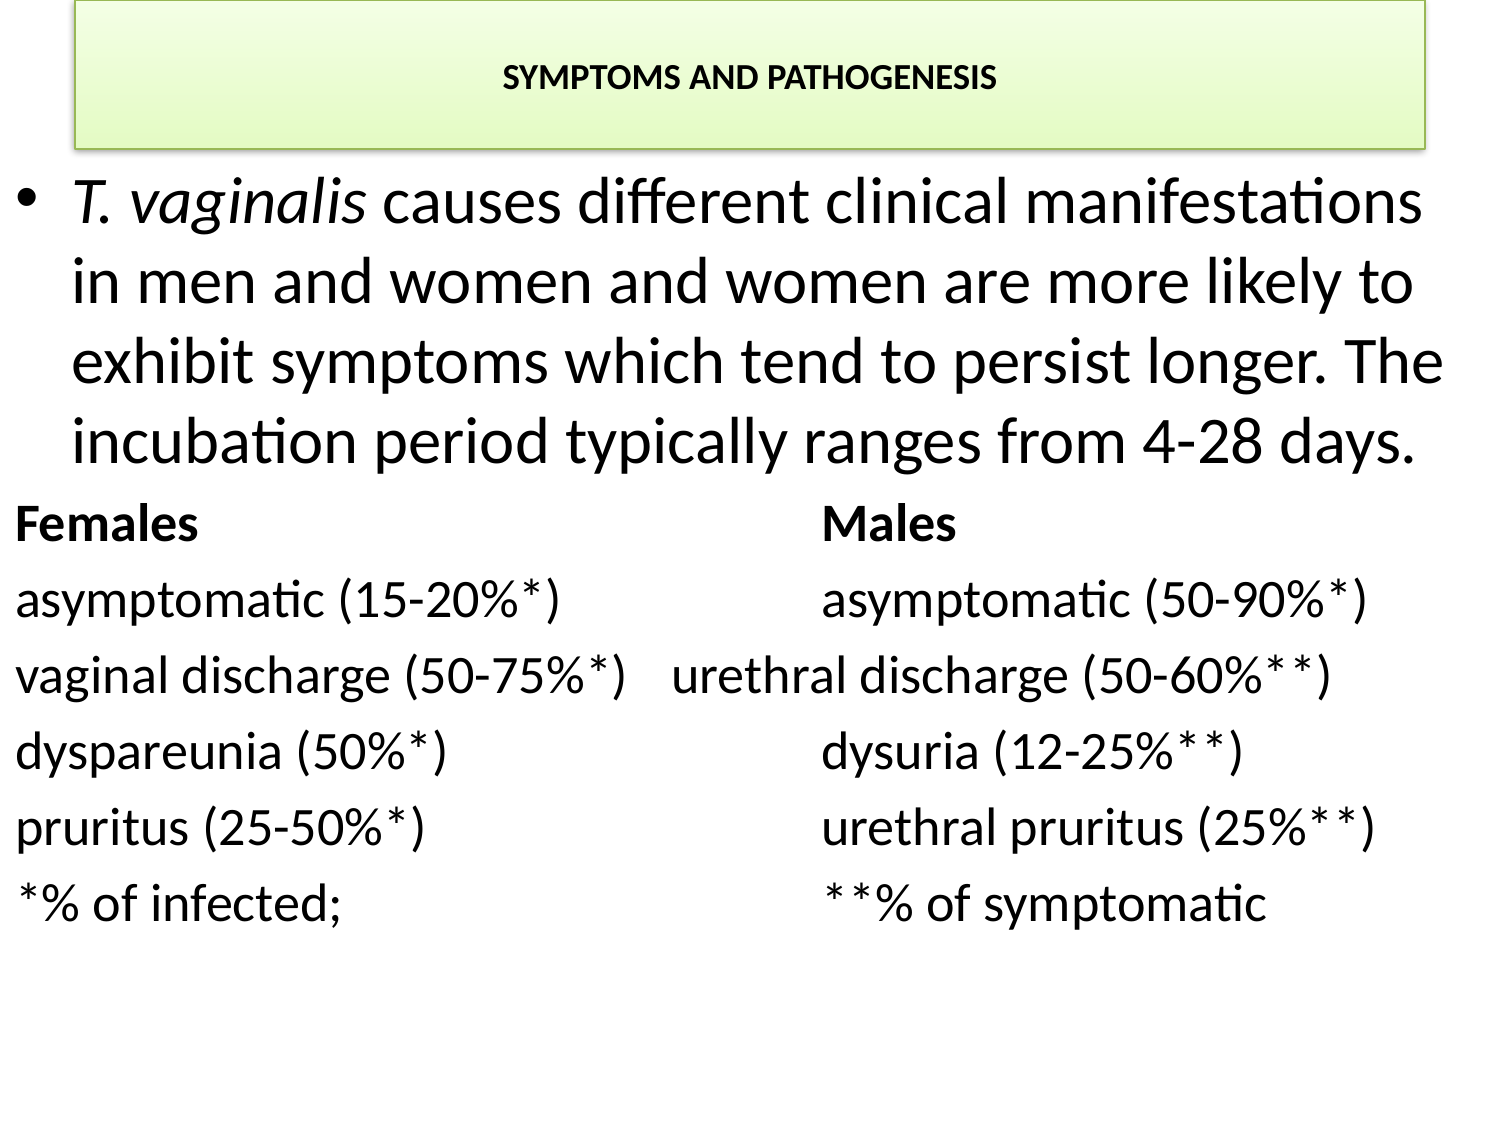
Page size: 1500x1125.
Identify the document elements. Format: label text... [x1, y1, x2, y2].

title SYMPTOMS AND PATHOGENESIS [74, 0, 1426, 149]
list T. vaginalis causes different clinical manifestations in men and women and women are more likely to exhibit symptoms which tend to persist longer. The incubation period typically ranges from 4-28 days. Females Males asymptomatic (15-20%*) asymptomatic (50-90%*) vaginal discharge (50-75%*) urethral discharge (50-60%**) dyspareunia (50%*) dysuria (12-25%**) pruritus (25-50%*) urethral pruritus (25%**) *% of infected; **% of symptomatic [0, 149, 1500, 1125]
